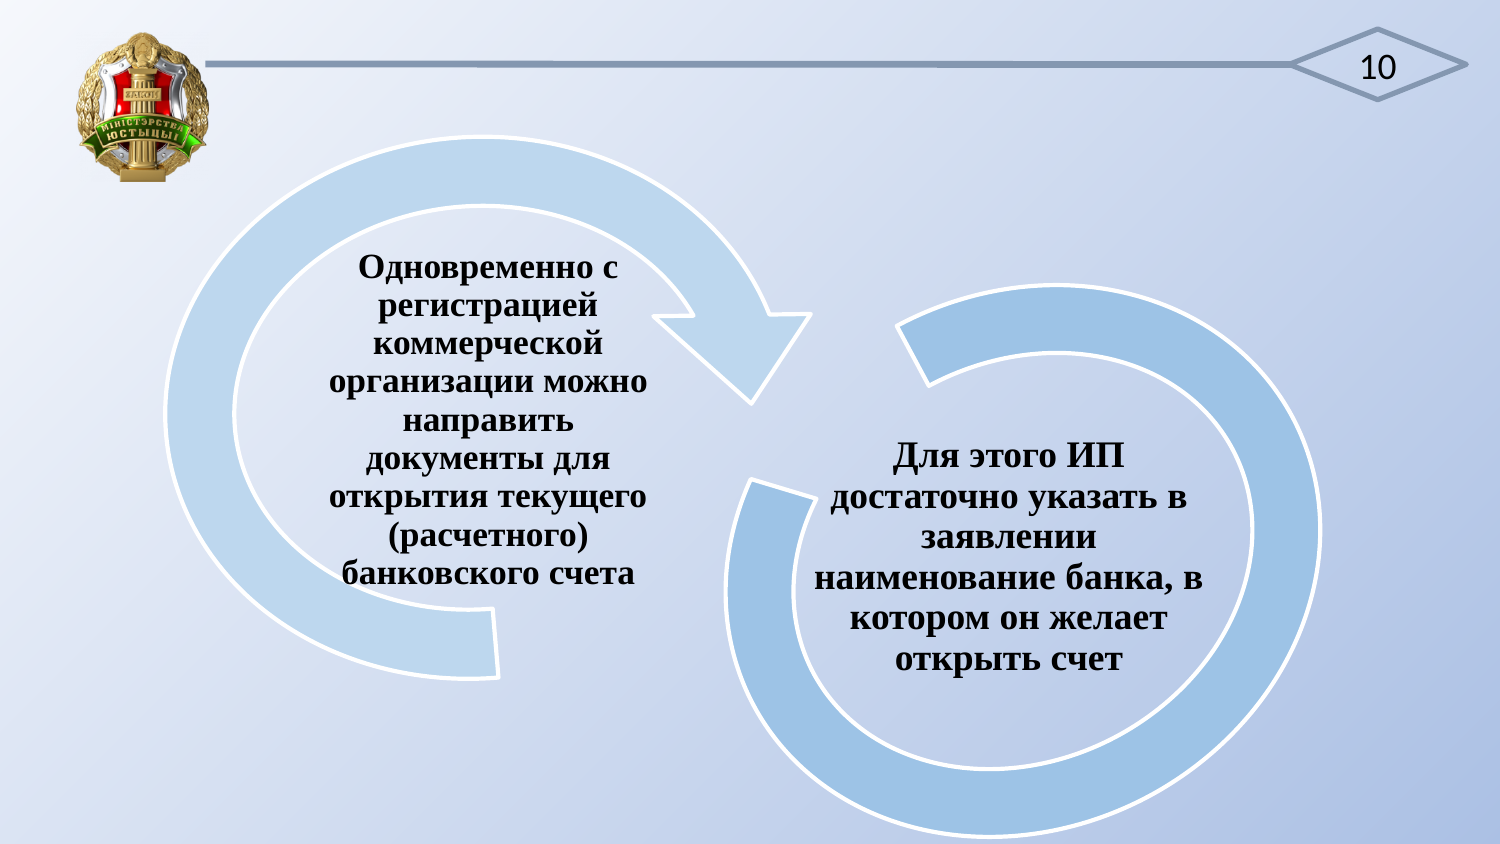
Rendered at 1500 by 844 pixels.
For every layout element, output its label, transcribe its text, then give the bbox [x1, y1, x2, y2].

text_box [145, 143, 1448, 781]
text_box 10 [1287, 27, 1469, 102]
picture [76, 31, 210, 182]
